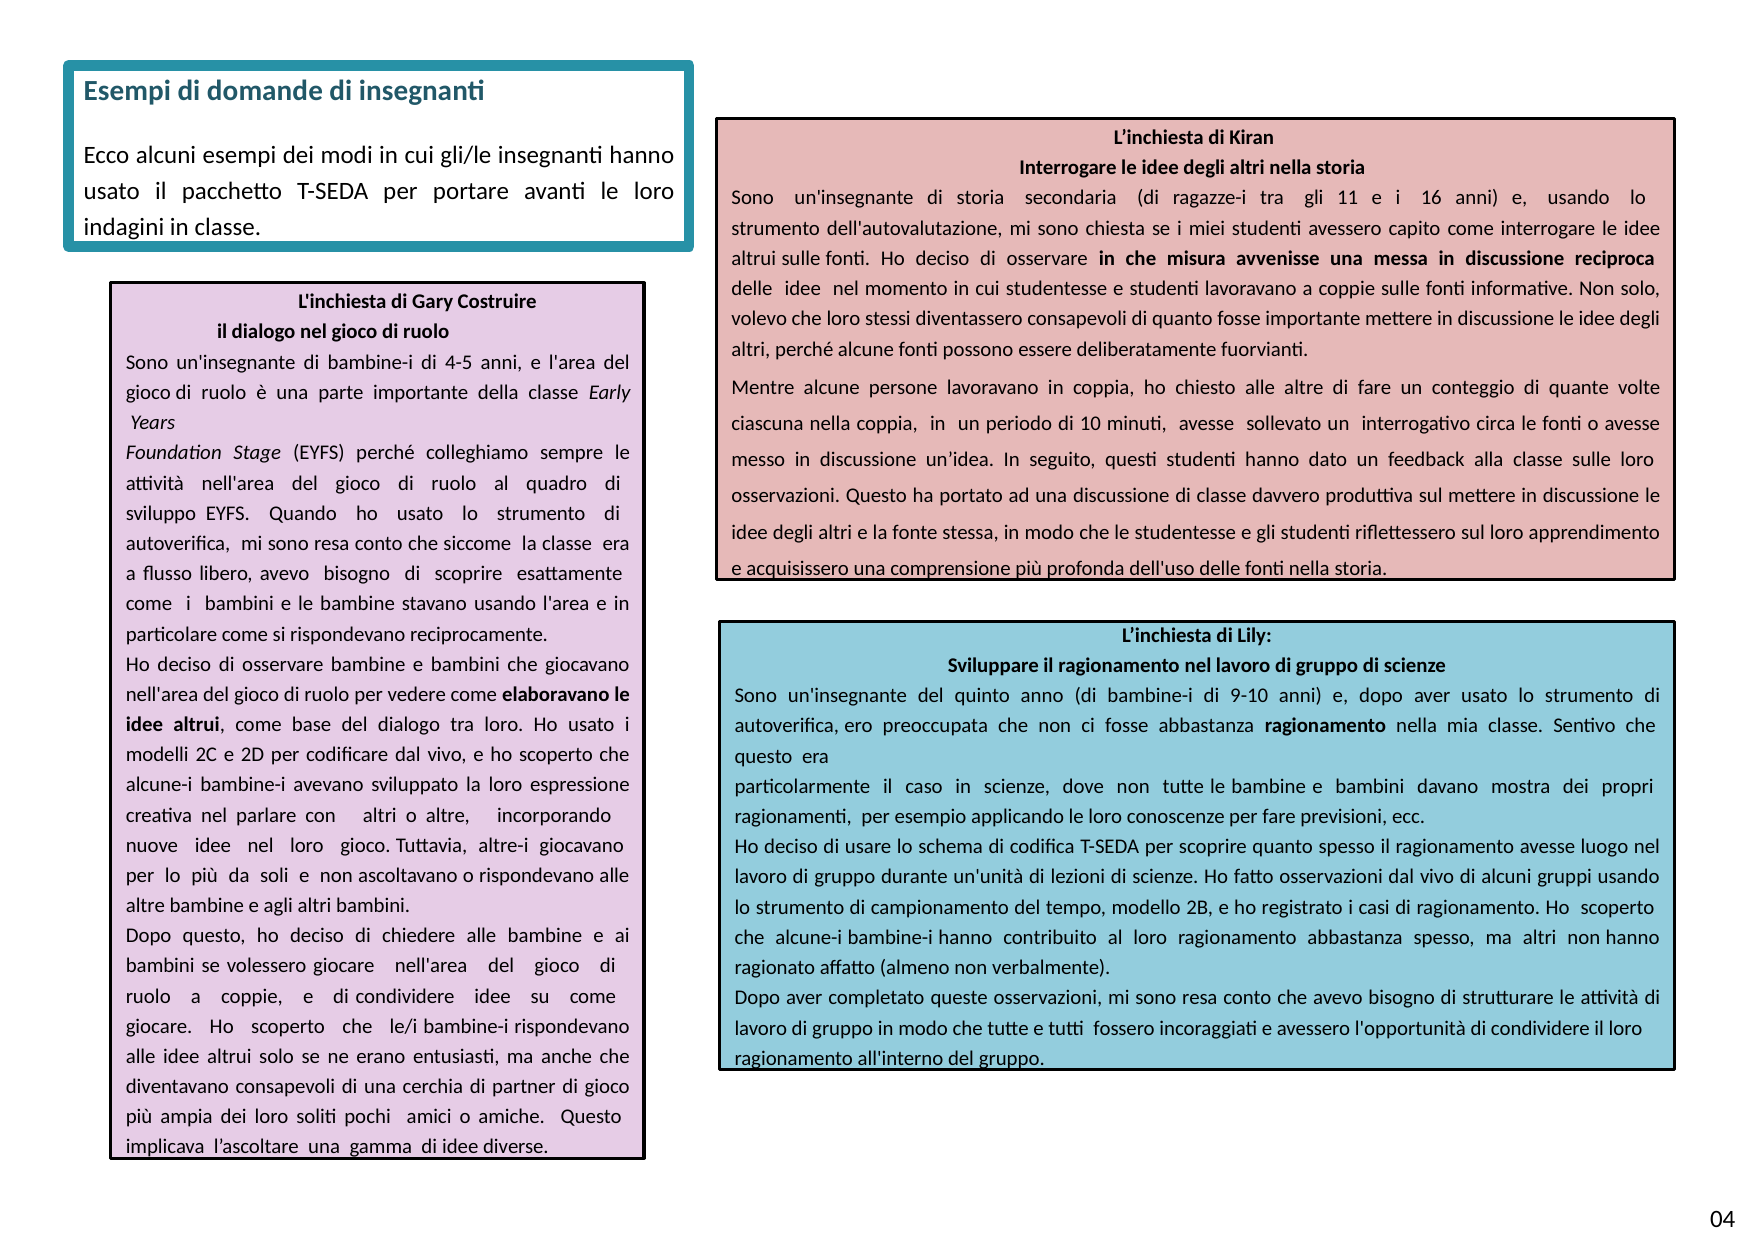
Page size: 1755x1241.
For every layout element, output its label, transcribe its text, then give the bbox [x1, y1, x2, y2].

text_box L'inchiesta di Gary Costruire il dialogo nel gioco di ruolo Sono un'insegnante di bambine-i di 4-5 anni, e l'area del gioco di ruolo è una parte importante della classe Early Years Foundation Stage (EYFS) perché colleghiamo sempre le attività nell'area del gioco di ruolo al quadro di sviluppo EYFS. Quando ho usato lo strumento di autoverifica, mi sono resa conto che siccome la classe era a flusso libero, avevo bisogno di scoprire esattamente come i bambini e le bambine stavano usando l'area e in particolare come si rispondevano reciprocamente. Ho deciso di osservare bambine e bambini che giocavano nell'area del gioco di ruolo per vedere come elaboravano le idee altrui, come base del dialogo tra loro. Ho usato i modelli 2C e 2D per codificare dal vivo, e ho scoperto che alcune-i bambine-i avevano sviluppato la loro espressione creativa nel parlare con altri o altre, incorporando nuove idee nel loro gioco. Tuttavia, altre-i giocavano per lo più da soli e non ascoltavano o rispondevano alle altre bambine e agli altri bambini. Dopo questo, ho deciso di chiedere alle bambine e ai bambini se volessero giocare nell'area del gioco di ruolo a coppie, e di condividere idee su come giocare. Ho scoperto che le/i bambine-i rispondevano alle idee altrui solo se ne erano entusiasti, ma anche che diventavano consapevoli di una cerchia di partner di gioco più ampia dei loro soliti pochi amici o amiche. Questo implicava l’ascoltare una gamma di idee diverse. [110, 282, 644, 1159]
text_box 04 [1695, 1195, 1752, 1241]
text_box L’inchiesta di Lily: Sviluppare il ragionamento nel lavoro di gruppo di scienze Sono un'insegnante del quinto anno (di bambine-i di 9-10 anni) e, dopo aver usato lo strumento di autoverifica, ero preoccupata che non ci fosse abbastanza ragionamento nella mia classe. Sentivo che questo era particolarmente il caso in scienze, dove non tutte le bambine e bambini davano mostra dei propri ragionamenti, per esempio applicando le loro conoscenze per fare previsioni, ecc. Ho deciso di usare lo schema di codifica T-SEDA per scoprire quanto spesso il ragionamento avesse luogo nel lavoro di gruppo durante un'unità di lezioni di scienze. Ho fatto osservazioni dal vivo di alcuni gruppi usando lo strumento di campionamento del tempo, modello 2B, e ho registrato i casi di ragionamento. Ho scoperto che alcune-i bambine-i hanno contribuito al loro ragionamento abbastanza spesso, ma altri non hanno ragionato affatto (almeno non verbalmente). Dopo aver completato queste osservazioni, mi sono resa conto che avevo bisogno di strutturare le attività di lavoro di gruppo in modo che tutte e tutti fossero incoraggiati e avessero l'opportunità di condividere il loro ragionamento all'interno del gruppo. [719, 621, 1675, 1070]
text_box L’inchiesta di Kiran Interrogare le idee degli altri nella storia Sono un'insegnante di storia secondaria (di ragazze-i tra gli 11 e i 16 anni) e, usando lo strumento dell'autovalutazione, mi sono chiesta se i miei studenti avessero capito come interrogare le idee altrui sulle fonti. Ho deciso di osservare in che misura avvenisse una messa in discussione reciproca delle idee nel momento in cui studentesse e studenti lavoravano a coppie sulle fonti informative. Non solo, volevo che loro stessi diventassero consapevoli di quanto fosse importante mettere in discussione le idee degli altri, perché alcune fonti possono essere deliberatamente fuorvianti. Mentre alcune persone lavoravano in coppia, ho chiesto alle altre di fare un conteggio di quante volte ciascuna nella coppia, in un periodo di 10 minuti, avesse sollevato un interrogativo circa le fonti o avesse messo in discussione un’idea. In seguito, questi studenti hanno dato un feedback alla classe sulle loro osservazioni. Questo ha portato ad una discussione di classe davvero produttiva sul mettere in discussione le idee degli altri e la fonte stessa, in modo che le studentesse e gli studenti riflettessero sul loro apprendimento e acquisissero una comprensione più profonda dell'uso delle fonti nella storia. [716, 118, 1675, 580]
text_box Esempi di domande di insegnanti Ecco alcuni esempi dei modi in cui gli/le insegnanti hanno usato il pacchetto T-SEDA per portare avanti le loro indagini in classe. [68, 65, 690, 247]
